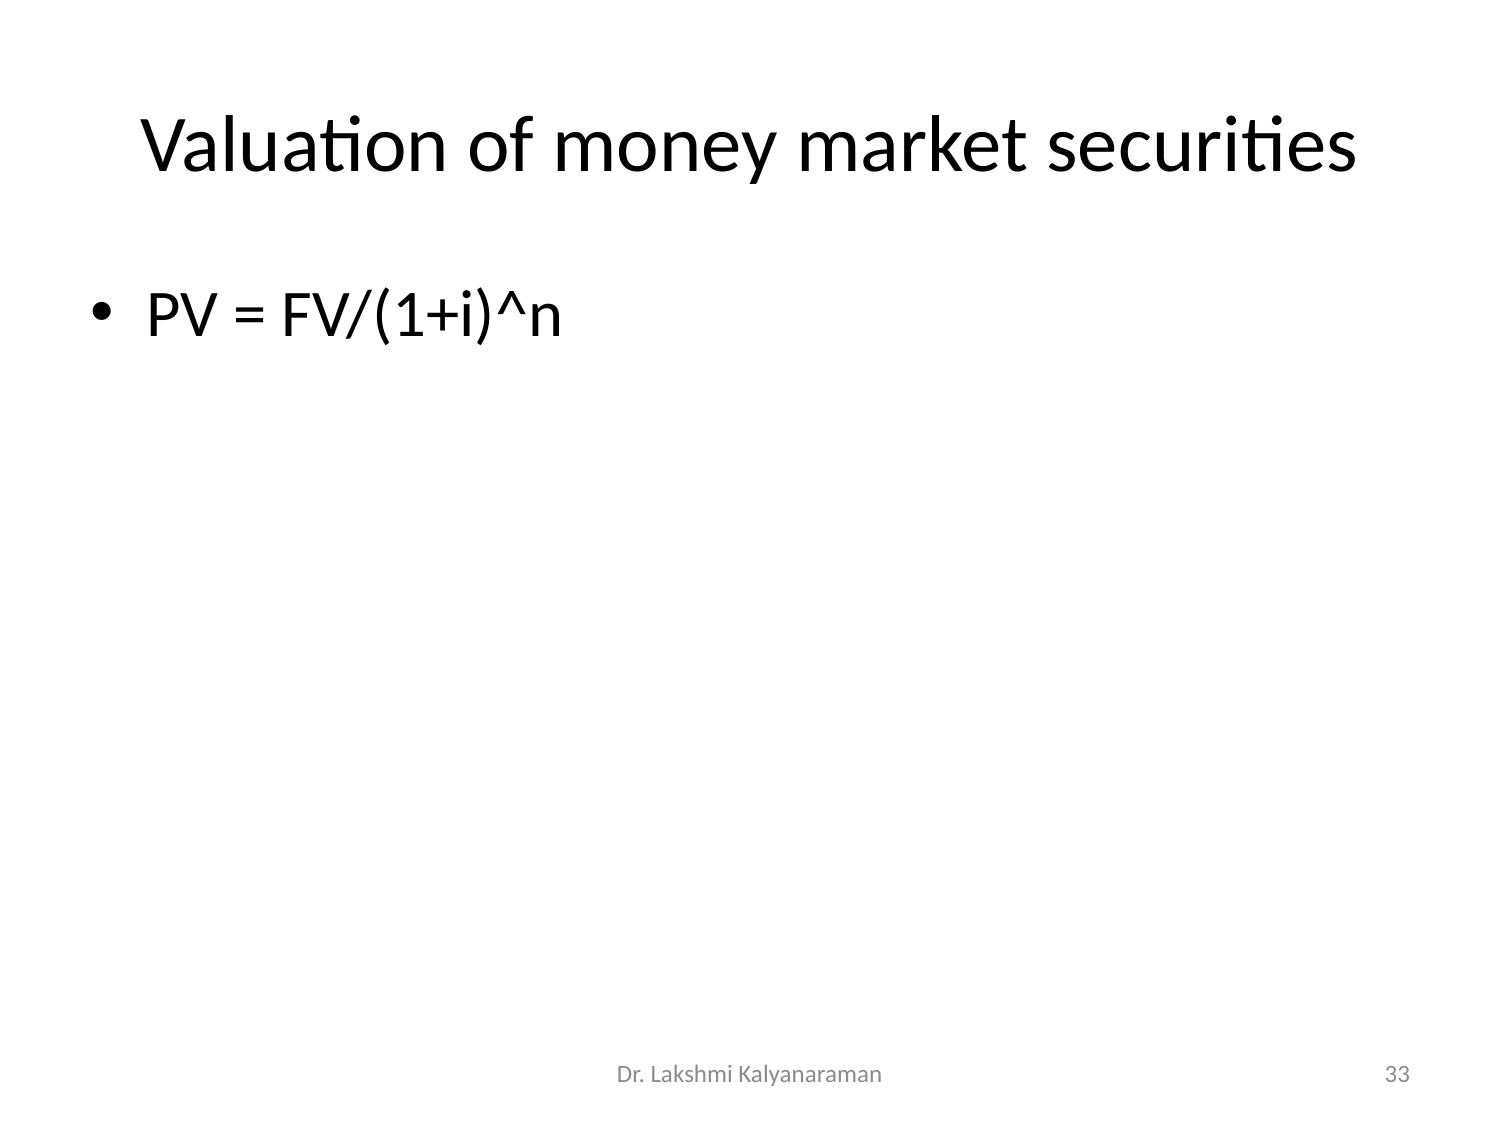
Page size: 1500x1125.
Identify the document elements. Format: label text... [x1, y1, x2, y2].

list PV = FV/(1+i)^n [75, 262, 1425, 1005]
footer Dr. Lakshmi Kalyanaraman [512, 1042, 988, 1103]
slide_number 33 [1074, 1042, 1425, 1103]
title Valuation of money market securities [75, 45, 1425, 233]
